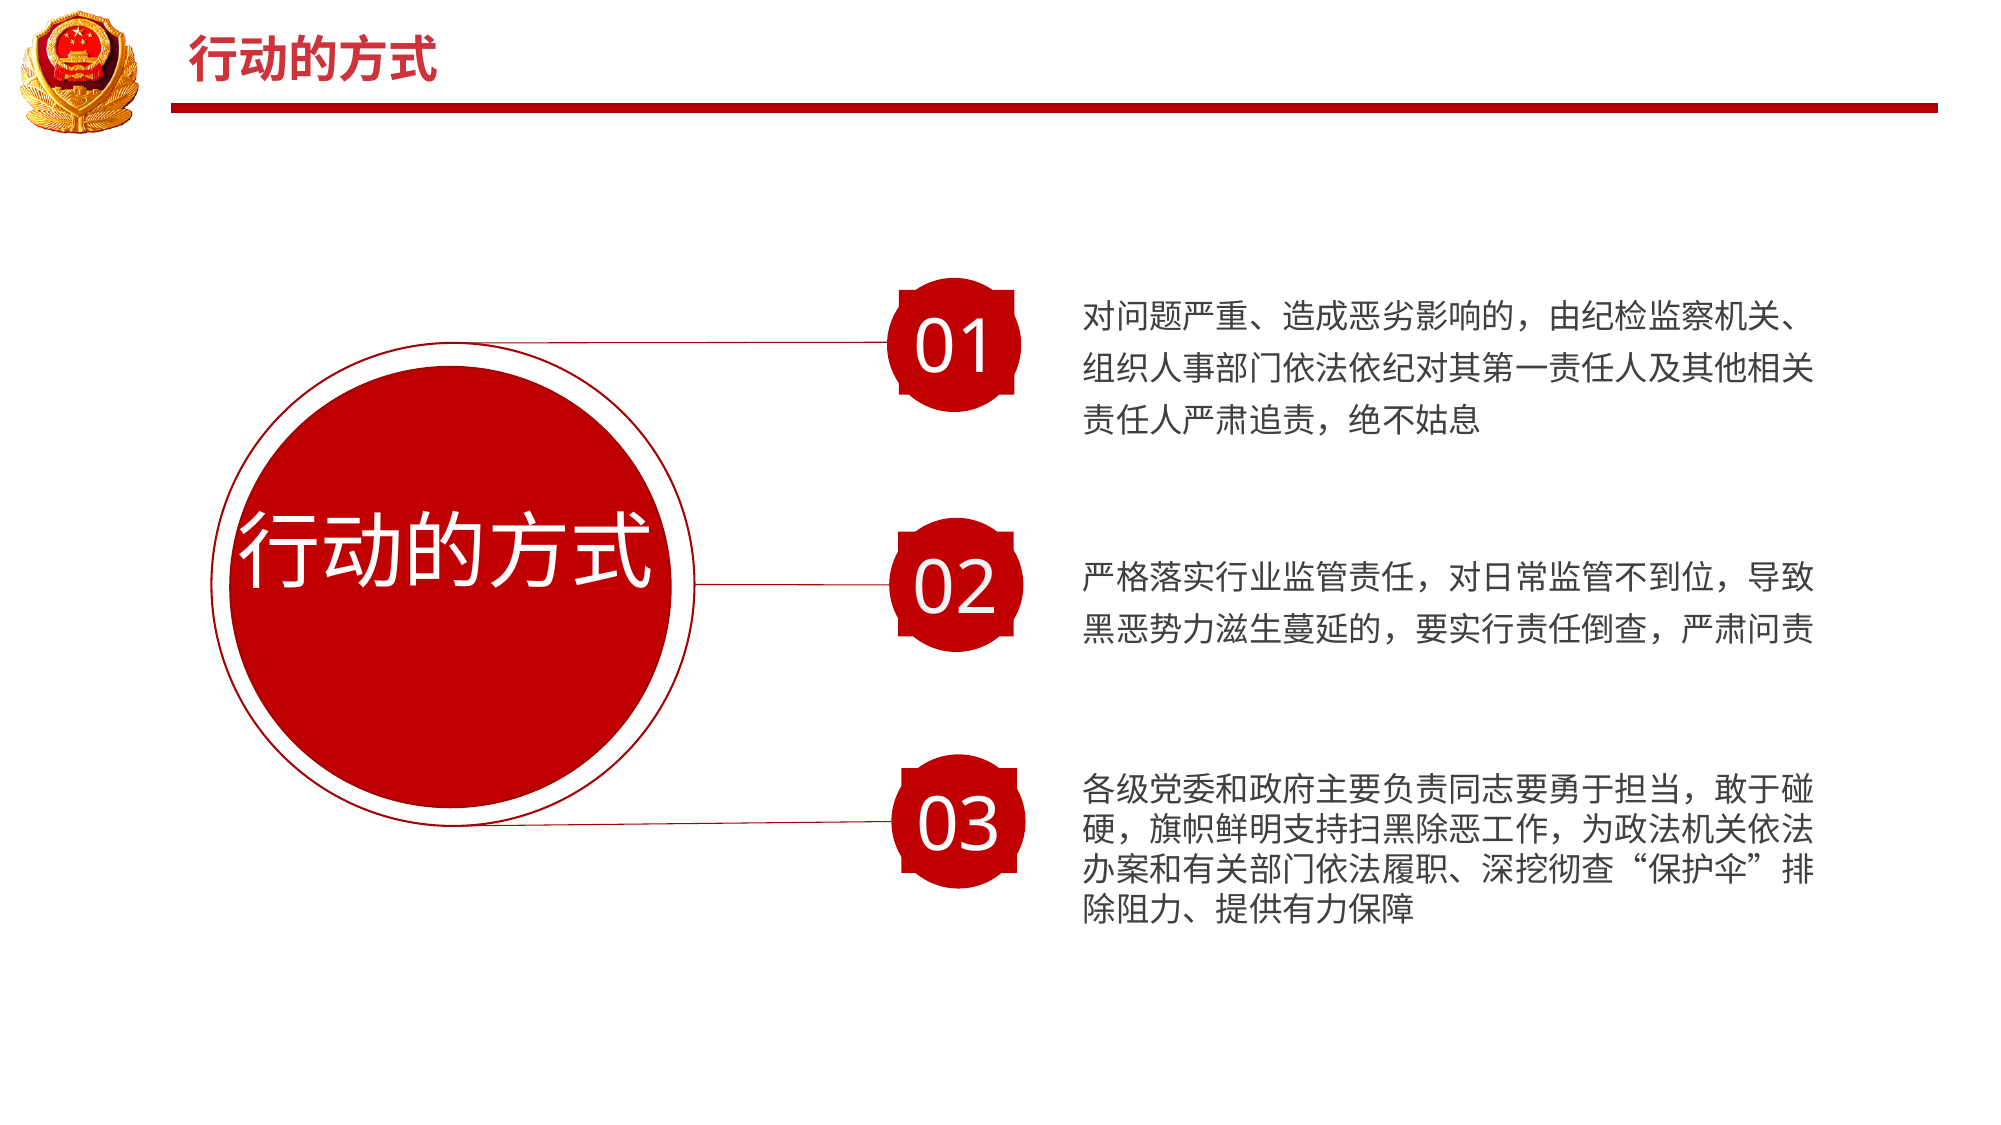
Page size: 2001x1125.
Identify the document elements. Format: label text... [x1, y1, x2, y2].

picture [19, 10, 139, 134]
text_box 对问题严重、造成恶劣影响的，由纪检监察机关、组织人事部门依法依纪对其第一责任人及其他相关责任人严肃追责，绝不姑息 [1068, 276, 1831, 447]
text_box 各级党委和政府主要负责同志要勇于担当，敢于碰硬，旗帜鲜明支持扫黑除恶工作，为政法机关依法办案和有关部门依法履职、深挖彻查“保护伞”排除阻力、提供有力保障 [1068, 760, 1831, 936]
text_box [891, 754, 1026, 889]
text_box 行动的方式 [173, 19, 453, 95]
text_box 严格落实行业监管责任，对日常监管不到位，导致黑恶势力滋生蔓延的，要实行责任倒查，严肃问责 [1068, 536, 1831, 656]
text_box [886, 277, 1022, 413]
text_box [889, 517, 1024, 652]
text_box [210, 341, 696, 827]
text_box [452, 821, 891, 827]
text_box [171, 103, 1938, 113]
text_box 行动的方式 [222, 490, 669, 606]
